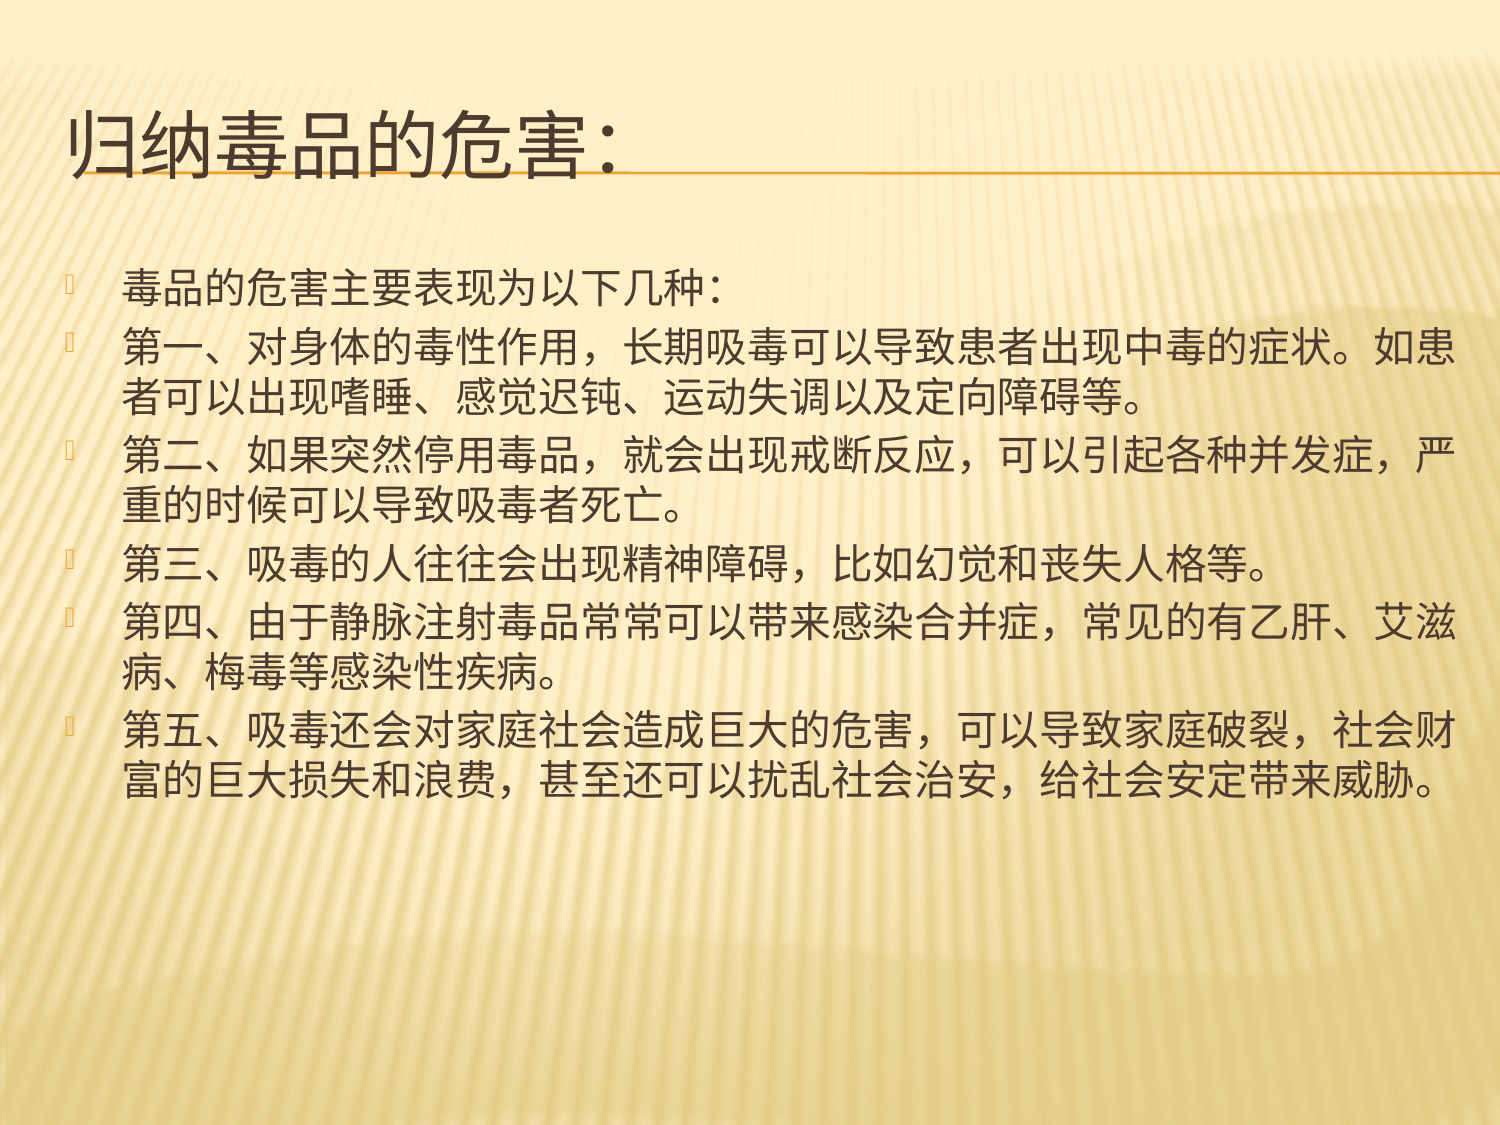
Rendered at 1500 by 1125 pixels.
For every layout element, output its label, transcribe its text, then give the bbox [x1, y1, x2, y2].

list 毒品的危害主要表现为以下几种： 第一、对身体的毒性作用，长期吸毒可以导致患者出现中毒的症状。如患者可以出现嗜睡、感觉迟钝、运动失调以及定向障碍等。 第二、如果突然停用毒品，就会出现戒断反应，可以引起各种并发症，严重的时候可以导致吸毒者死亡。 第三、吸毒的人往往会出现精神障碍，比如幻觉和丧失人格等。 第四、由于静脉注射毒品常常可以带来感染合并症，常见的有乙肝、艾滋病、梅毒等感染性疾病。 第五、吸毒还会对家庭社会造成巨大的危害，可以导致家庭破裂，社会财富的巨大损失和浪费，甚至还可以扰乱社会治安，给社会安定带来威胁。 [49, 254, 1476, 998]
title 归纳毒品的危害： [50, 75, 1475, 213]
